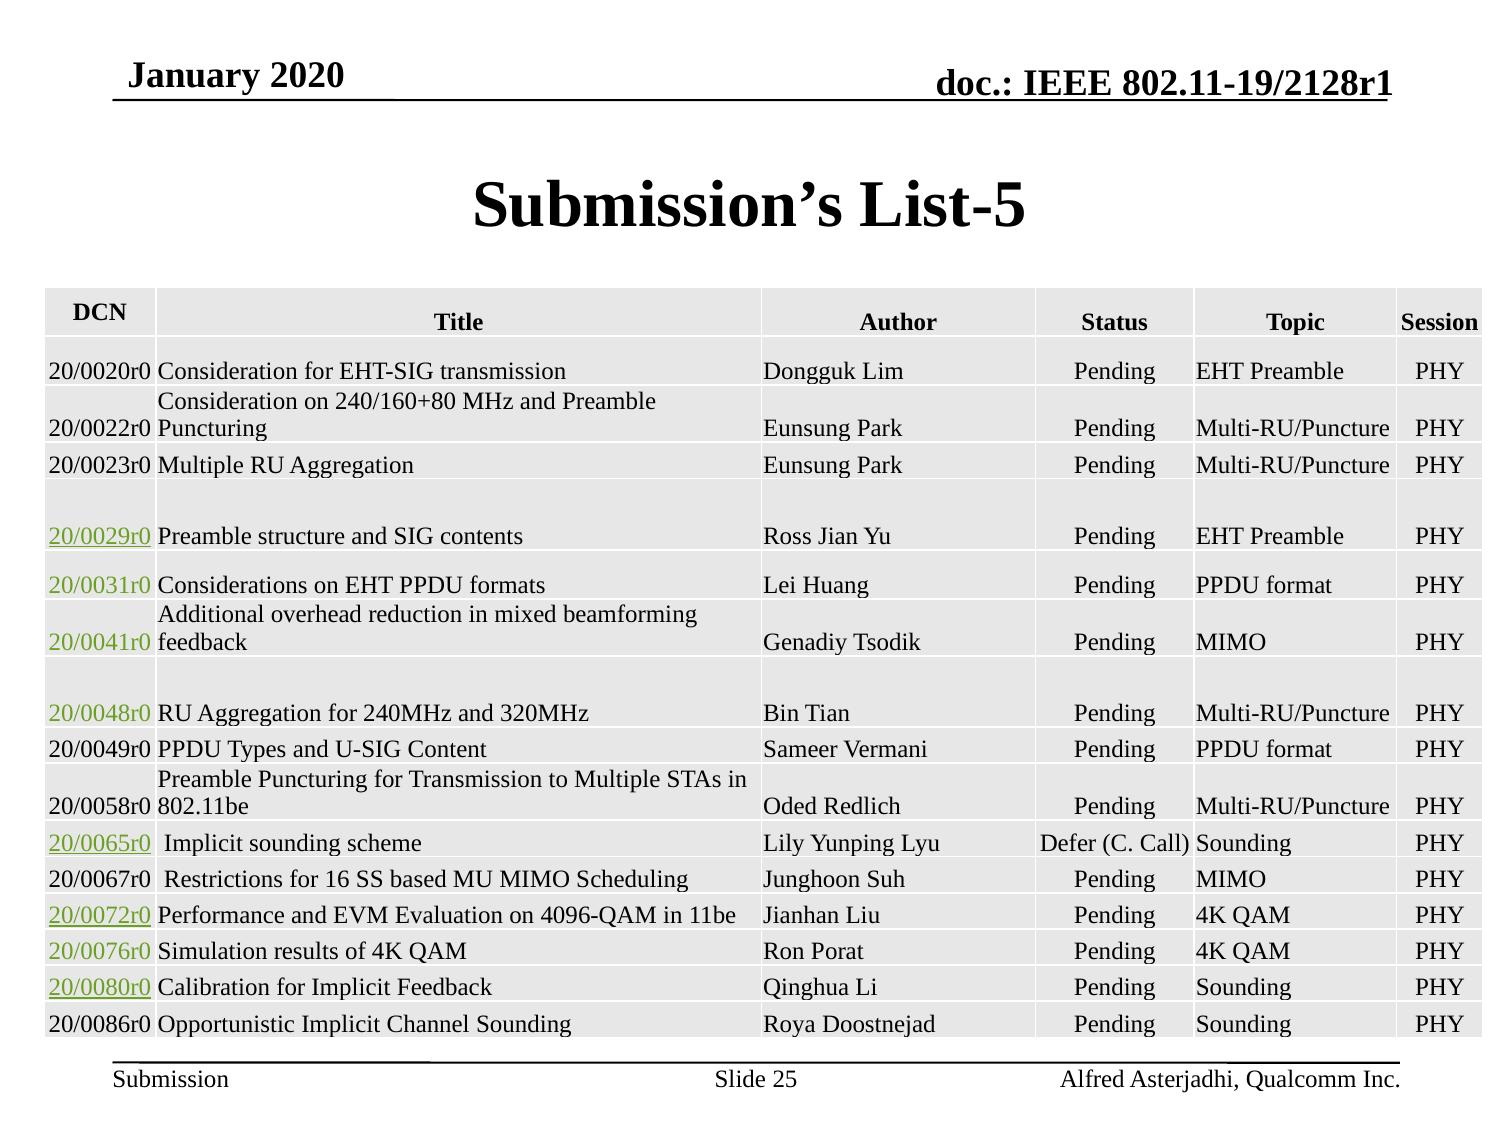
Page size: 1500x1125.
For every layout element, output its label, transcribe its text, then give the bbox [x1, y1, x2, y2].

table_cell 20/0072r0 [45, 894, 155, 928]
table_cell Lei Huang [762, 551, 1035, 598]
table_cell Bin Tian [762, 657, 1035, 726]
table_cell Pending [1036, 930, 1193, 964]
table_cell Pending [1036, 894, 1193, 928]
table_cell MIMO [1195, 857, 1396, 892]
table_cell PHY [1397, 1002, 1482, 1037]
table_cell PHY [1397, 728, 1482, 762]
table_cell PHY [1397, 479, 1482, 549]
table_cell Sounding [1195, 821, 1396, 856]
table_cell Pending [1036, 337, 1193, 384]
table_cell PHY [1397, 821, 1482, 856]
table_cell PPDU Types and U-SIG Content [157, 728, 761, 762]
table_cell PHY [1397, 657, 1482, 726]
table_cell Defer (C. Call) [1036, 821, 1193, 856]
table_cell Opportunistic Implicit Channel Sounding [157, 1002, 761, 1037]
table_cell Preamble structure and SIG contents [157, 479, 761, 549]
table_cell PHY [1397, 764, 1482, 819]
table_cell Performance and EVM Evaluation on 4096-QAM in 11be [157, 894, 761, 928]
table_cell 20/0067r0 [45, 857, 155, 892]
table_cell PHY [1397, 930, 1482, 964]
table_cell Genadiy Tsodik [762, 600, 1035, 655]
footer Alfred Asterjadhi, Qualcomm Inc. [878, 1061, 1402, 1093]
table_cell 20/0065r0 [45, 821, 155, 856]
table_cell Pending [1036, 966, 1193, 1000]
table_cell Pending [1036, 764, 1193, 819]
table_cell Oded Redlich [762, 764, 1035, 819]
table_cell Pending [1036, 551, 1193, 598]
table_cell Eunsung Park [762, 443, 1035, 478]
table_cell PHY [1397, 894, 1482, 928]
table_cell 20/0058r0 [45, 764, 155, 819]
table_cell PHY [1397, 337, 1482, 384]
table_cell Implicit sounding scheme [157, 821, 761, 856]
slide_number Slide 25 [712, 1061, 800, 1123]
table_header Title [157, 288, 761, 335]
table_cell Pending [1036, 657, 1193, 726]
table_cell RU Aggregation for 240MHz and 320MHz [157, 657, 761, 726]
table_cell Pending [1036, 386, 1193, 441]
table_cell Lily Yunping Lyu [762, 821, 1035, 856]
table_cell PHY [1397, 966, 1482, 1000]
table_cell EHT Preamble [1195, 337, 1396, 384]
table_cell Consideration for EHT-SIG transmission [157, 337, 761, 384]
table_cell Considerations on EHT PPDU formats [157, 551, 761, 598]
table_cell Pending [1036, 443, 1193, 478]
table_cell Eunsung Park [762, 386, 1035, 441]
table_cell Sounding [1195, 966, 1396, 1000]
table_cell Junghoon Suh [762, 857, 1035, 892]
table_cell Sounding [1195, 1002, 1396, 1037]
table_cell Jianhan Liu [762, 894, 1035, 928]
table_cell 20/0023r0 [45, 443, 155, 478]
table_cell Pending [1036, 857, 1193, 892]
table_cell 20/0029r0 [45, 479, 155, 549]
table_cell Additional overhead reduction in mixed beamforming feedback [157, 600, 761, 655]
table_cell 20/0086r0 [45, 1002, 155, 1037]
table_cell 20/0076r0 [45, 930, 155, 964]
table_cell Multi-RU/Puncture [1195, 657, 1396, 726]
table_cell Calibration for Implicit Feedback [157, 966, 761, 1000]
table_cell 20/0080r0 [45, 966, 155, 1000]
table_cell Qinghua Li [762, 966, 1035, 1000]
table_cell 20/0020r0 [45, 337, 155, 384]
table_cell MIMO [1195, 600, 1396, 655]
table_cell Preamble Puncturing for Transmission to Multiple STAs in 802.11be [157, 764, 761, 819]
table_cell Ross Jian Yu [762, 479, 1035, 549]
table_cell PHY [1397, 551, 1482, 598]
table_cell Multi-RU/Puncture [1195, 443, 1396, 478]
table_cell Multi-RU/Puncture [1195, 386, 1396, 441]
table_cell 20/0048r0 [45, 657, 155, 726]
table_cell Restrictions for 16 SS based MU MIMO Scheduling [157, 857, 761, 892]
table_cell 20/0049r0 [45, 728, 155, 762]
table_cell 20/0022r0 [45, 386, 155, 441]
table_cell Consideration on 240/160+80 MHz and Preamble Puncturing [157, 386, 761, 441]
table_header Author [762, 288, 1035, 335]
table_cell Pending [1036, 479, 1193, 549]
table_cell Simulation results of 4K QAM [157, 930, 761, 964]
table_cell Dongguk Lim [762, 337, 1035, 384]
table_cell Multi-RU/Puncture [1195, 764, 1396, 819]
table_cell 4K QAM [1195, 930, 1396, 964]
table_cell 4K QAM [1195, 894, 1396, 928]
table_cell EHT Preamble [1195, 479, 1396, 549]
table_cell PHY [1397, 857, 1482, 892]
table_cell Ron Porat [762, 930, 1035, 964]
table_cell 20/0041r0 [45, 600, 155, 655]
table_cell Roya Doostnejad [762, 1002, 1035, 1037]
table_cell PHY [1397, 386, 1482, 441]
table_header Status [1036, 288, 1193, 335]
table_cell Pending [1036, 600, 1193, 655]
table_cell 20/0031r0 [45, 551, 155, 598]
table_cell Pending [1036, 1002, 1193, 1037]
title Submission’s List-5 [112, 112, 1388, 286]
table_cell Sameer Vermani [762, 728, 1035, 762]
table_cell PHY [1397, 600, 1482, 655]
table_cell Pending [1036, 728, 1193, 762]
table_cell PHY [1397, 443, 1482, 478]
table_header Topic [1195, 288, 1396, 335]
table_cell PPDU format [1195, 551, 1396, 598]
table_header Session [1397, 288, 1482, 335]
table_cell PPDU format [1195, 728, 1396, 762]
text_box January 2020 [112, 42, 491, 88]
table_cell Multiple RU Aggregation [157, 443, 761, 478]
table_header DCN [45, 288, 155, 335]
